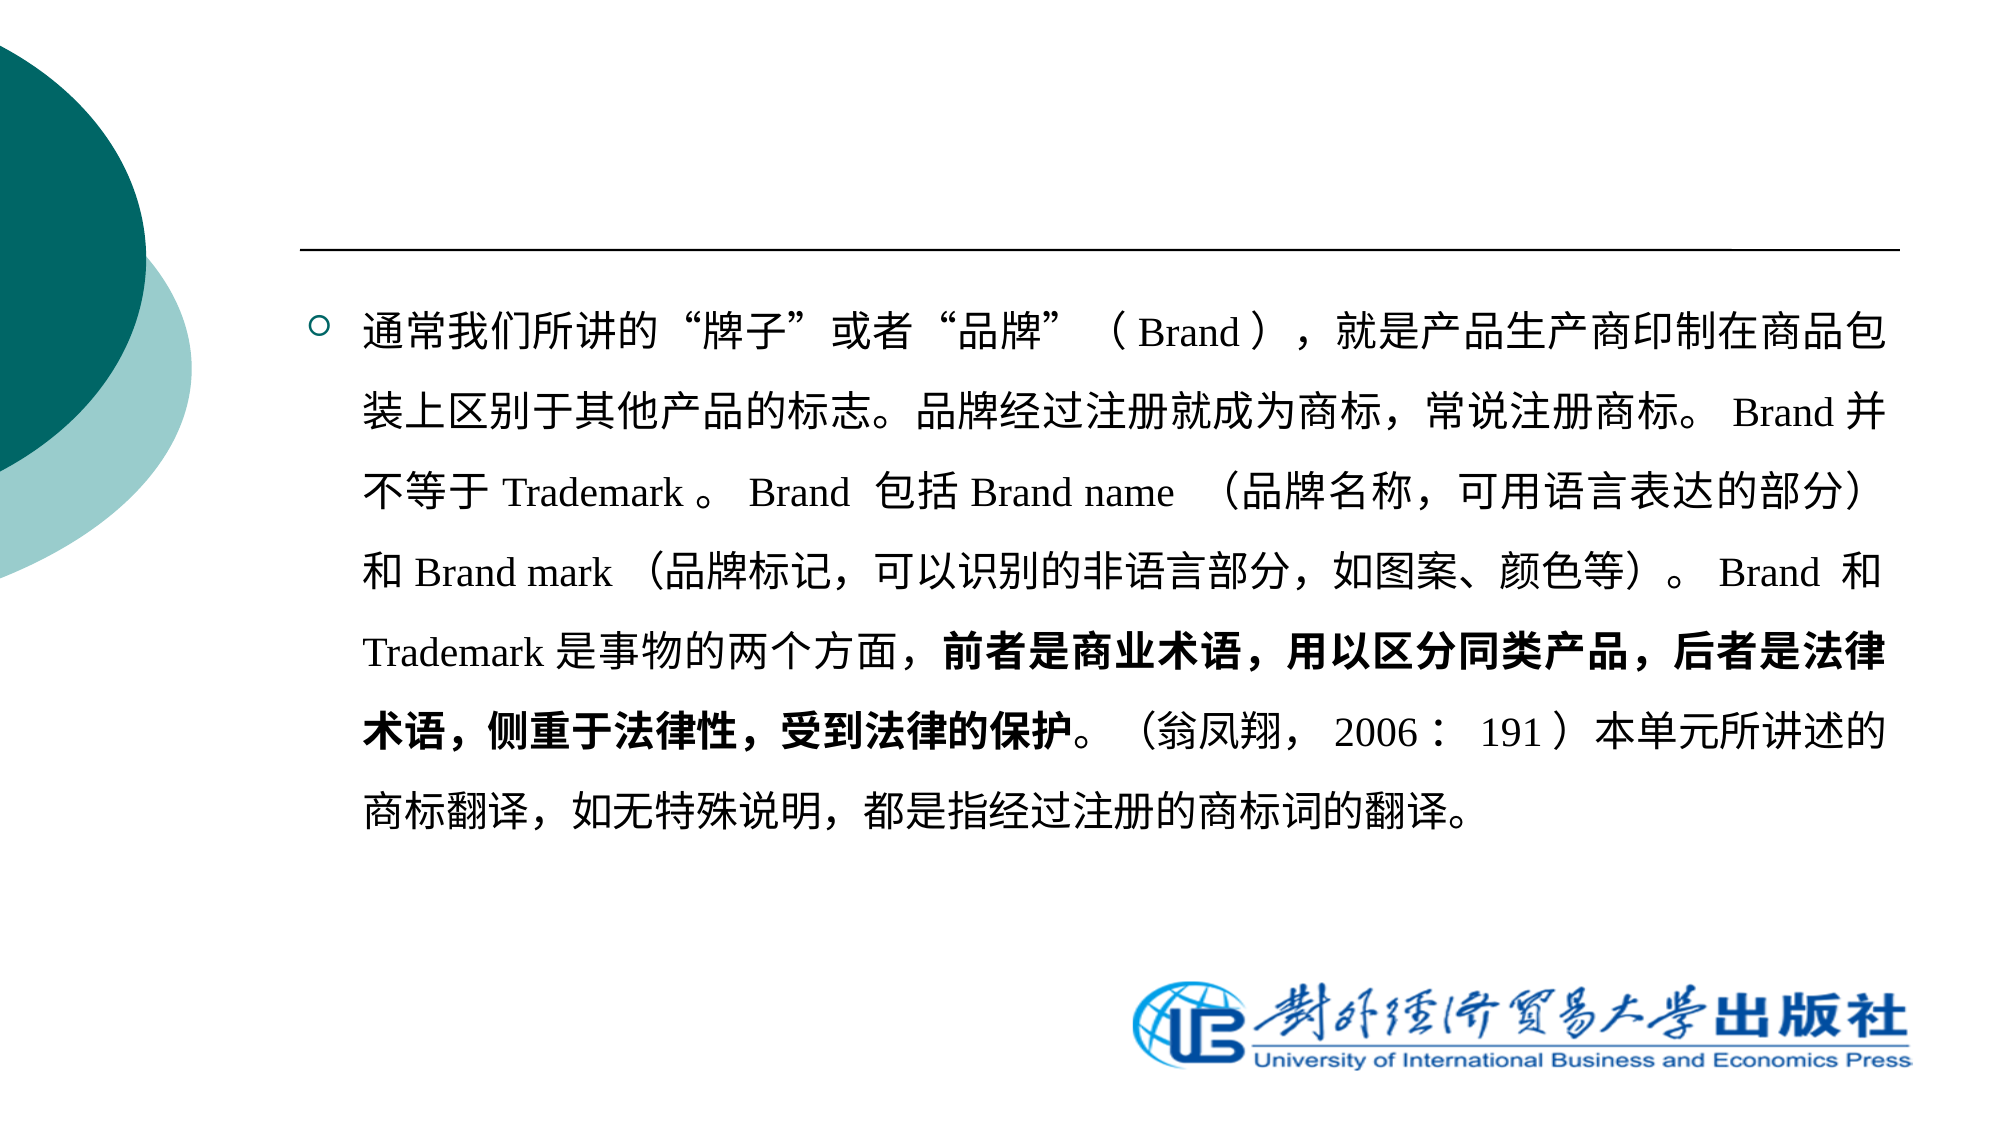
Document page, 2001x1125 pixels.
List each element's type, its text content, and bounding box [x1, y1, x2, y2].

picture [1054, 922, 2000, 1125]
list 通常我们所讲的“牌子”或者“品牌”（Brand），就是产品生产商印制在商品包装上区别于其他产品的标志。品牌经过注册就成为商标，常说注册商标。Brand并不等于Trademark。Brand 包括Brand name （品牌名称，可用语言表达的部分）和Brand mark（品牌标记，可以识别的非语言部分，如图案、颜色等）。Brand 和Trademark是事物的两个方面，前者是商业术语，用以区分同类产品，后者是法律术语，侧重于法律性，受到法律的保护。（翁凤翔，2006：191）本单元所讲述的商标翻译，如无特殊说明，都是指经过注册的商标词的翻译。 [290, 266, 1903, 1012]
